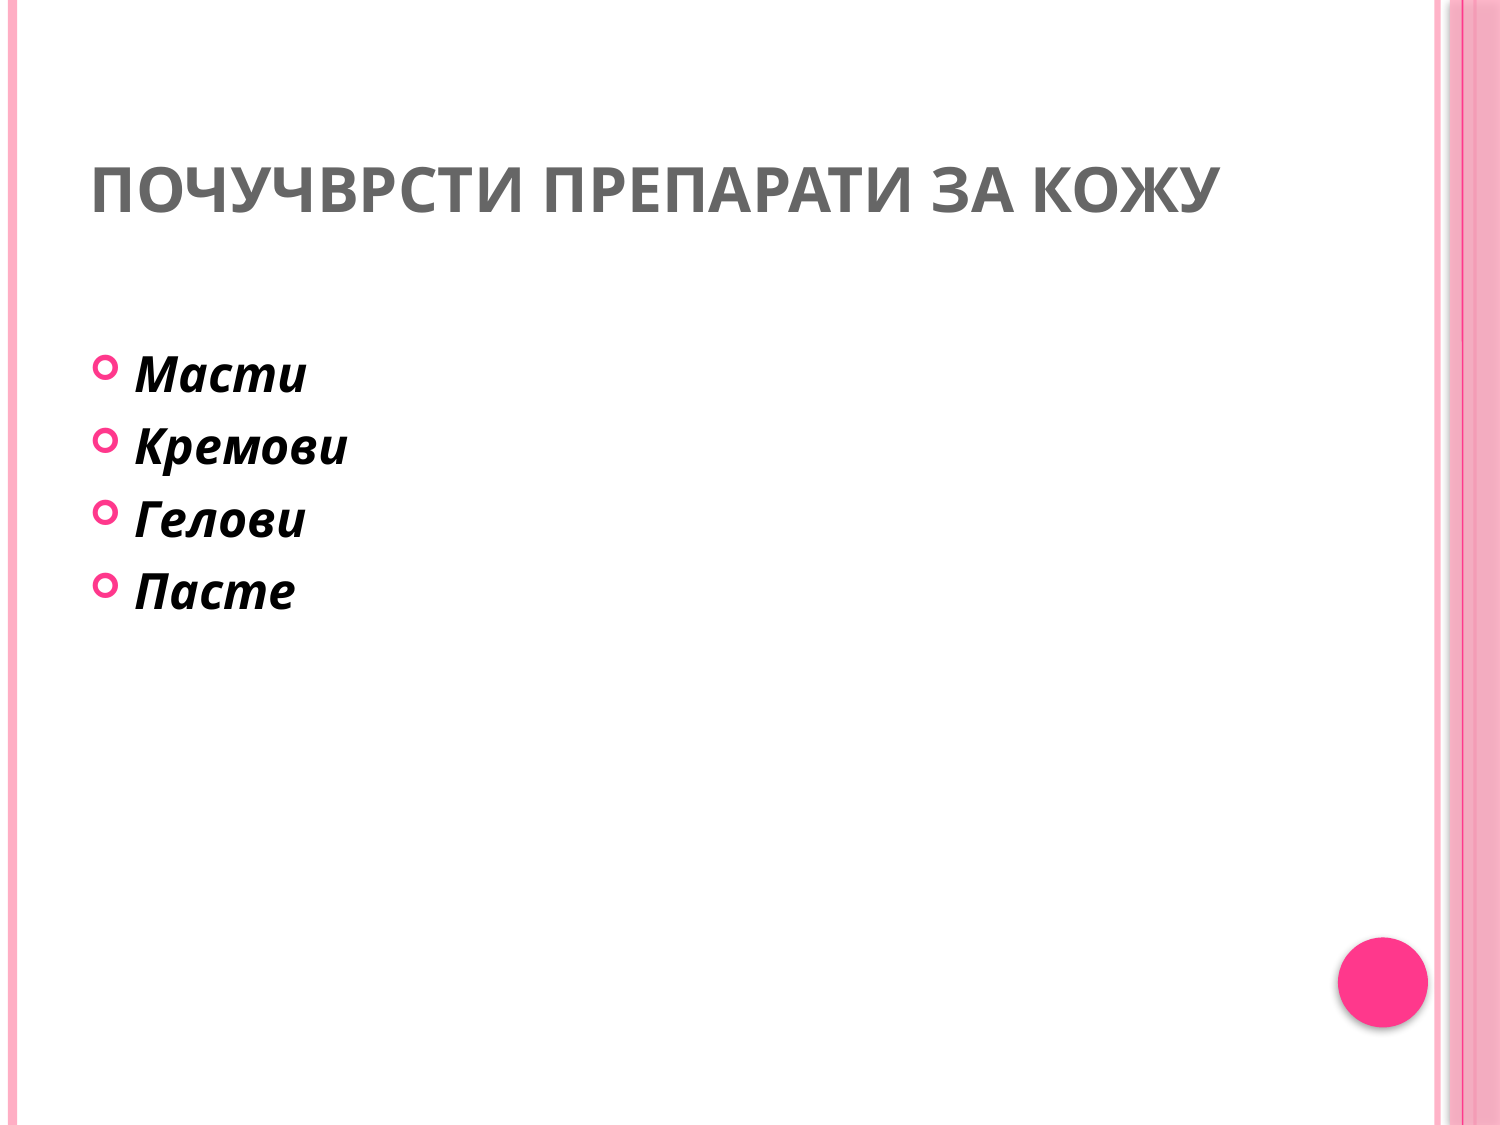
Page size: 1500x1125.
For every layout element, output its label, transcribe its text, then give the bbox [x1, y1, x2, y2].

list Масти Кремови Гелови Пасте [75, 262, 1300, 1062]
title Почучврсти препарати за кожу [75, 45, 1300, 233]
